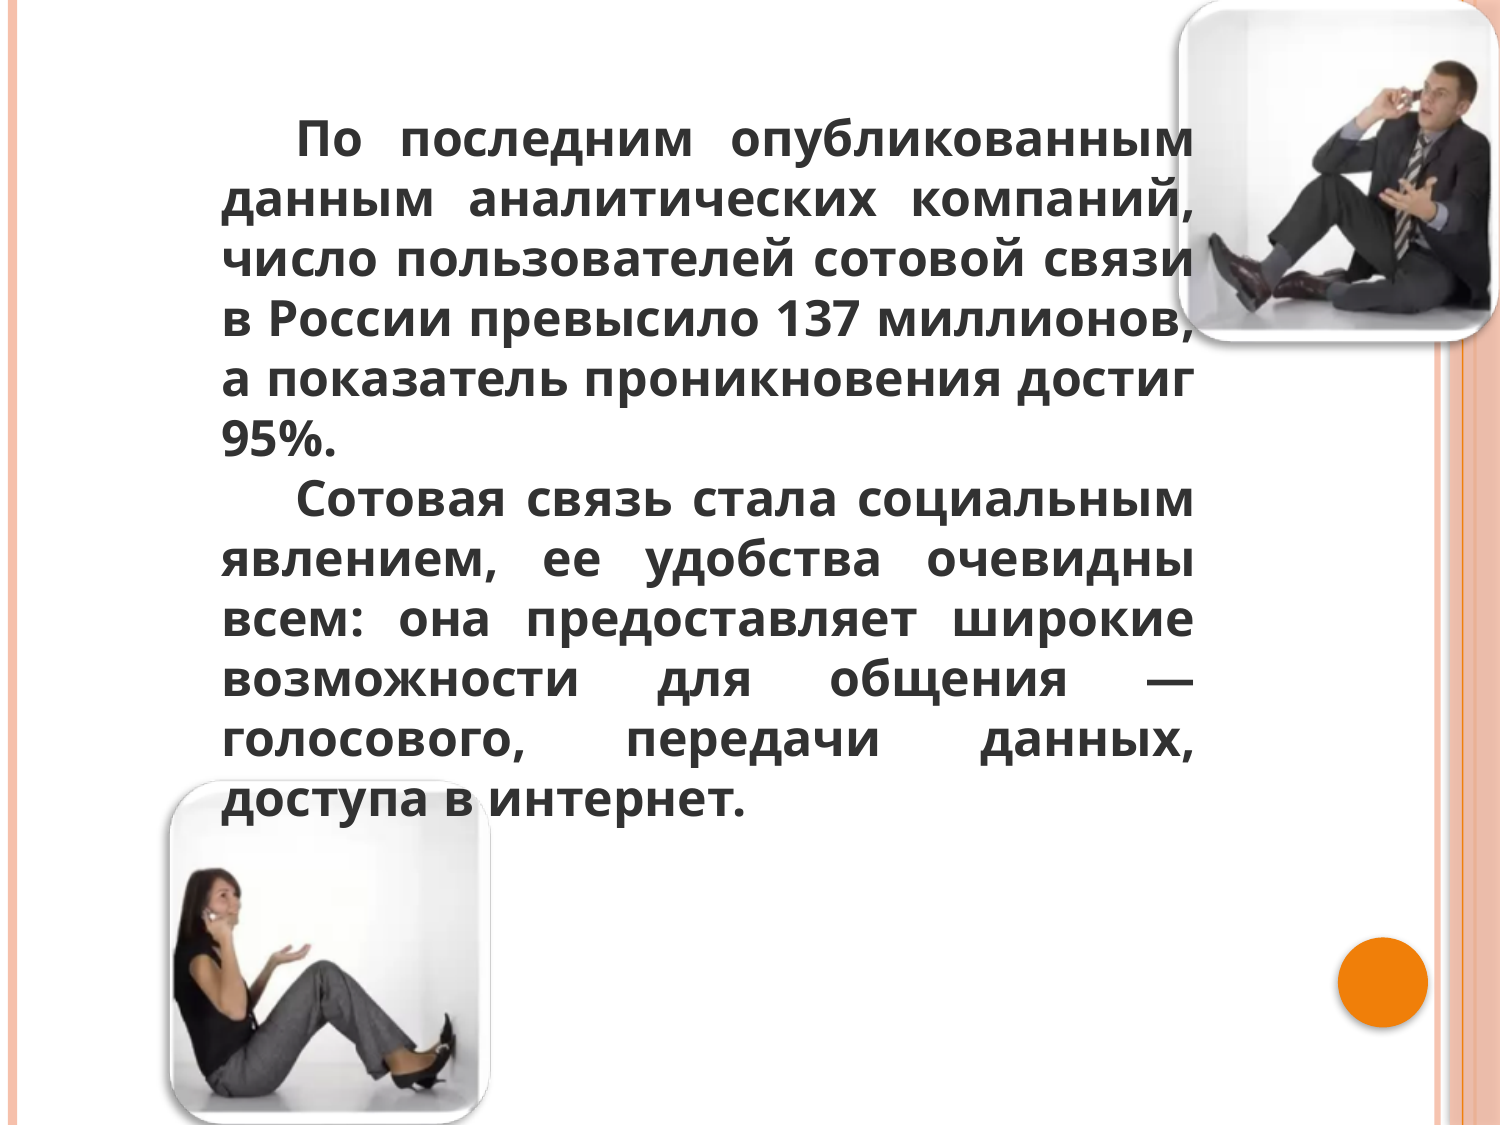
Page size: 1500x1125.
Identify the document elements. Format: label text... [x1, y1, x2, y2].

text_box По последним опубликованным данным аналитических компаний, число пользователей сотовой связи в России превысило 137 миллионов, а показатель проникновения достиг 95%. Сотовая связь стала социальным явлением, ее удобства очевидны всем: она предоставляет широкие возможности для общения — голосового, передачи данных, доступа в интернет. [206, 98, 1211, 834]
picture [150, 770, 501, 1125]
picture [1160, 0, 1500, 363]
